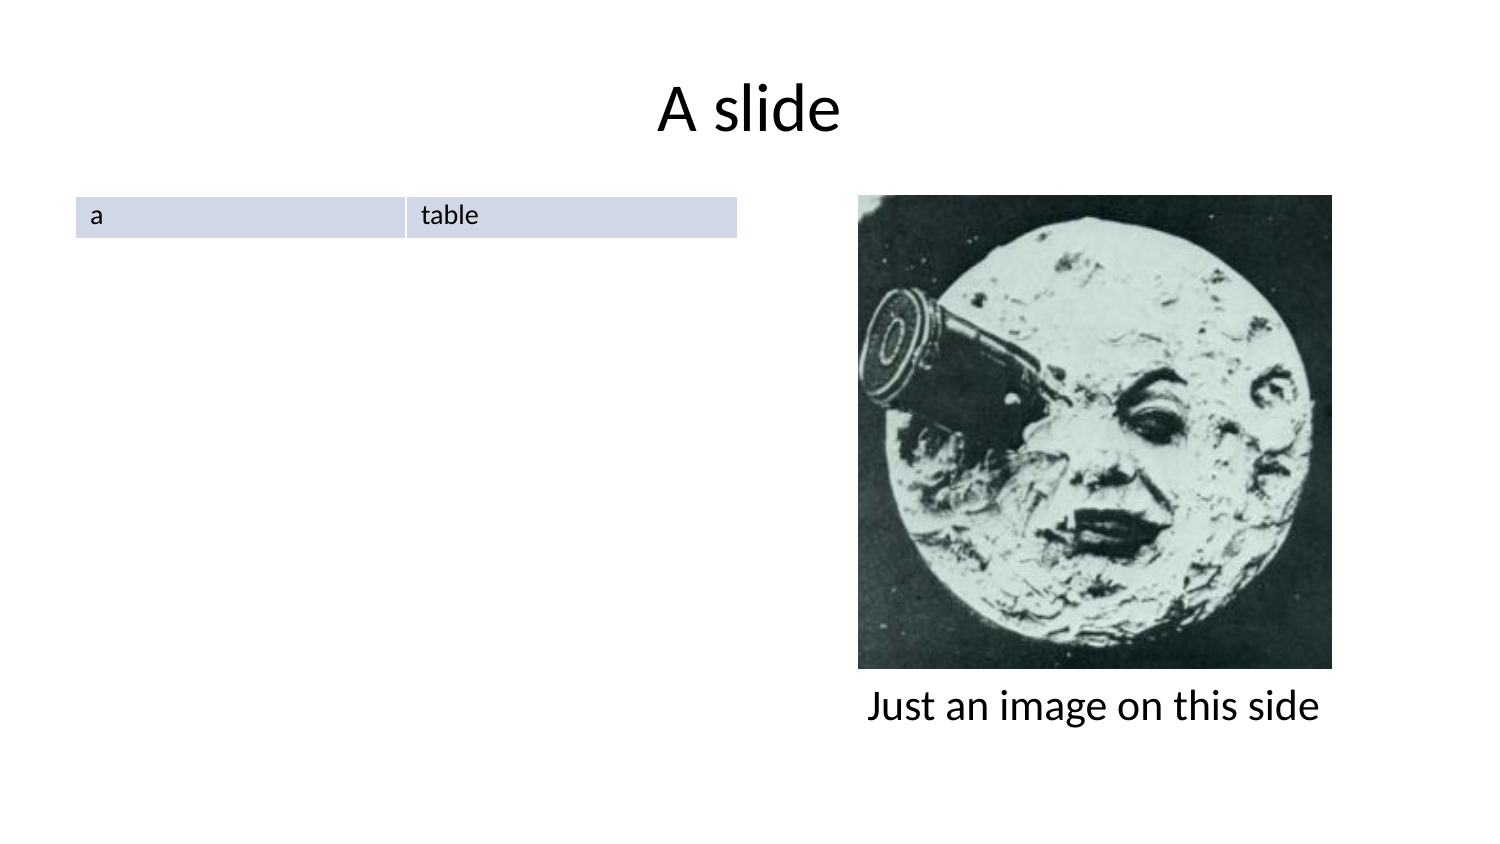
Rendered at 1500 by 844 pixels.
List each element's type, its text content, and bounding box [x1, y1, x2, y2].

table_header a [76, 197, 405, 238]
picture [857, 195, 1332, 669]
list Just an image on this side [762, 668, 1425, 753]
table_header table [407, 197, 737, 238]
title A slide [75, 33, 1425, 175]
